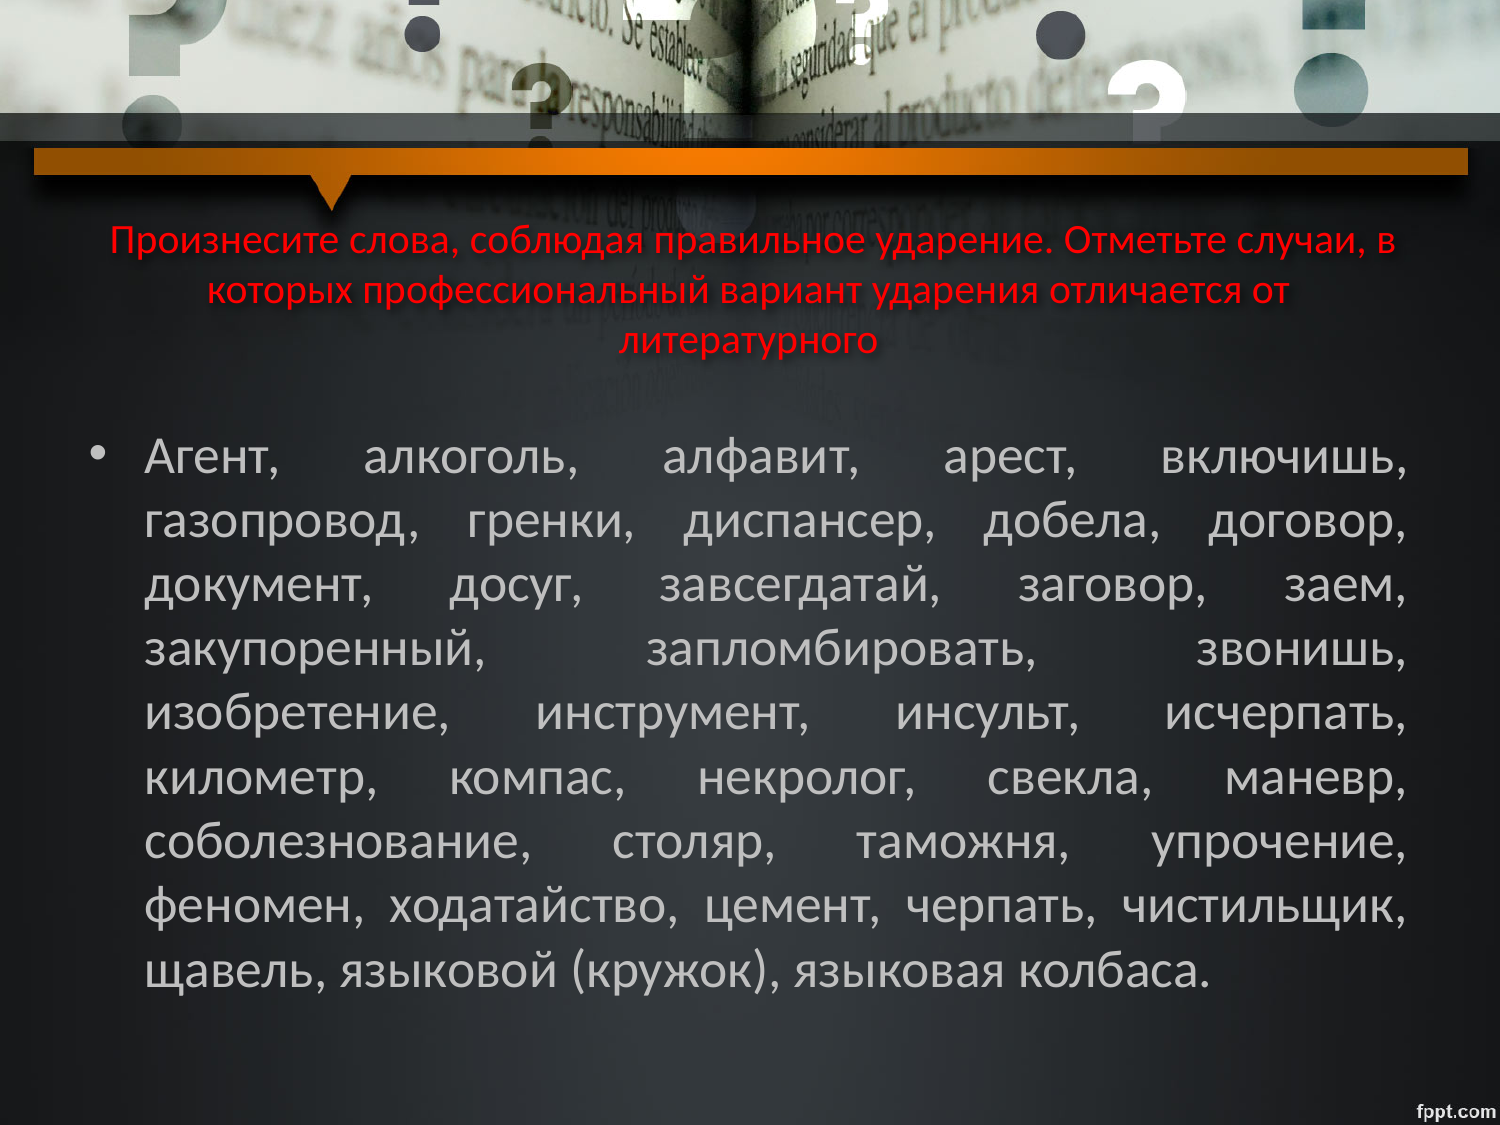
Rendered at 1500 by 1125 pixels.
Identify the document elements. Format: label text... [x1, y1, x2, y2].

picture [0, 0, 1500, 1125]
title Произнесите слова, соблюдая правильное ударение. Отметьте случаи, в которых профессиональный вариант ударения отличается от литературного [73, 236, 1424, 337]
list Агент, алкоголь, алфавит, арест, включишь, газопровод, гренки, диспансер, добела, договор, документ, досуг, завсегдатай, заговор, заем, закупоренный, запломбировать, звонишь, изобретение, инструмент, инсульт, исчерпать, километр, компас, некролог, свекла, маневр, соболезнование, столяр, таможня, упрочение, феномен, ходатайство, цемент, черпать, чистильщик, щавель, языковой (кружок), языковая колбаса. [73, 337, 1424, 1014]
